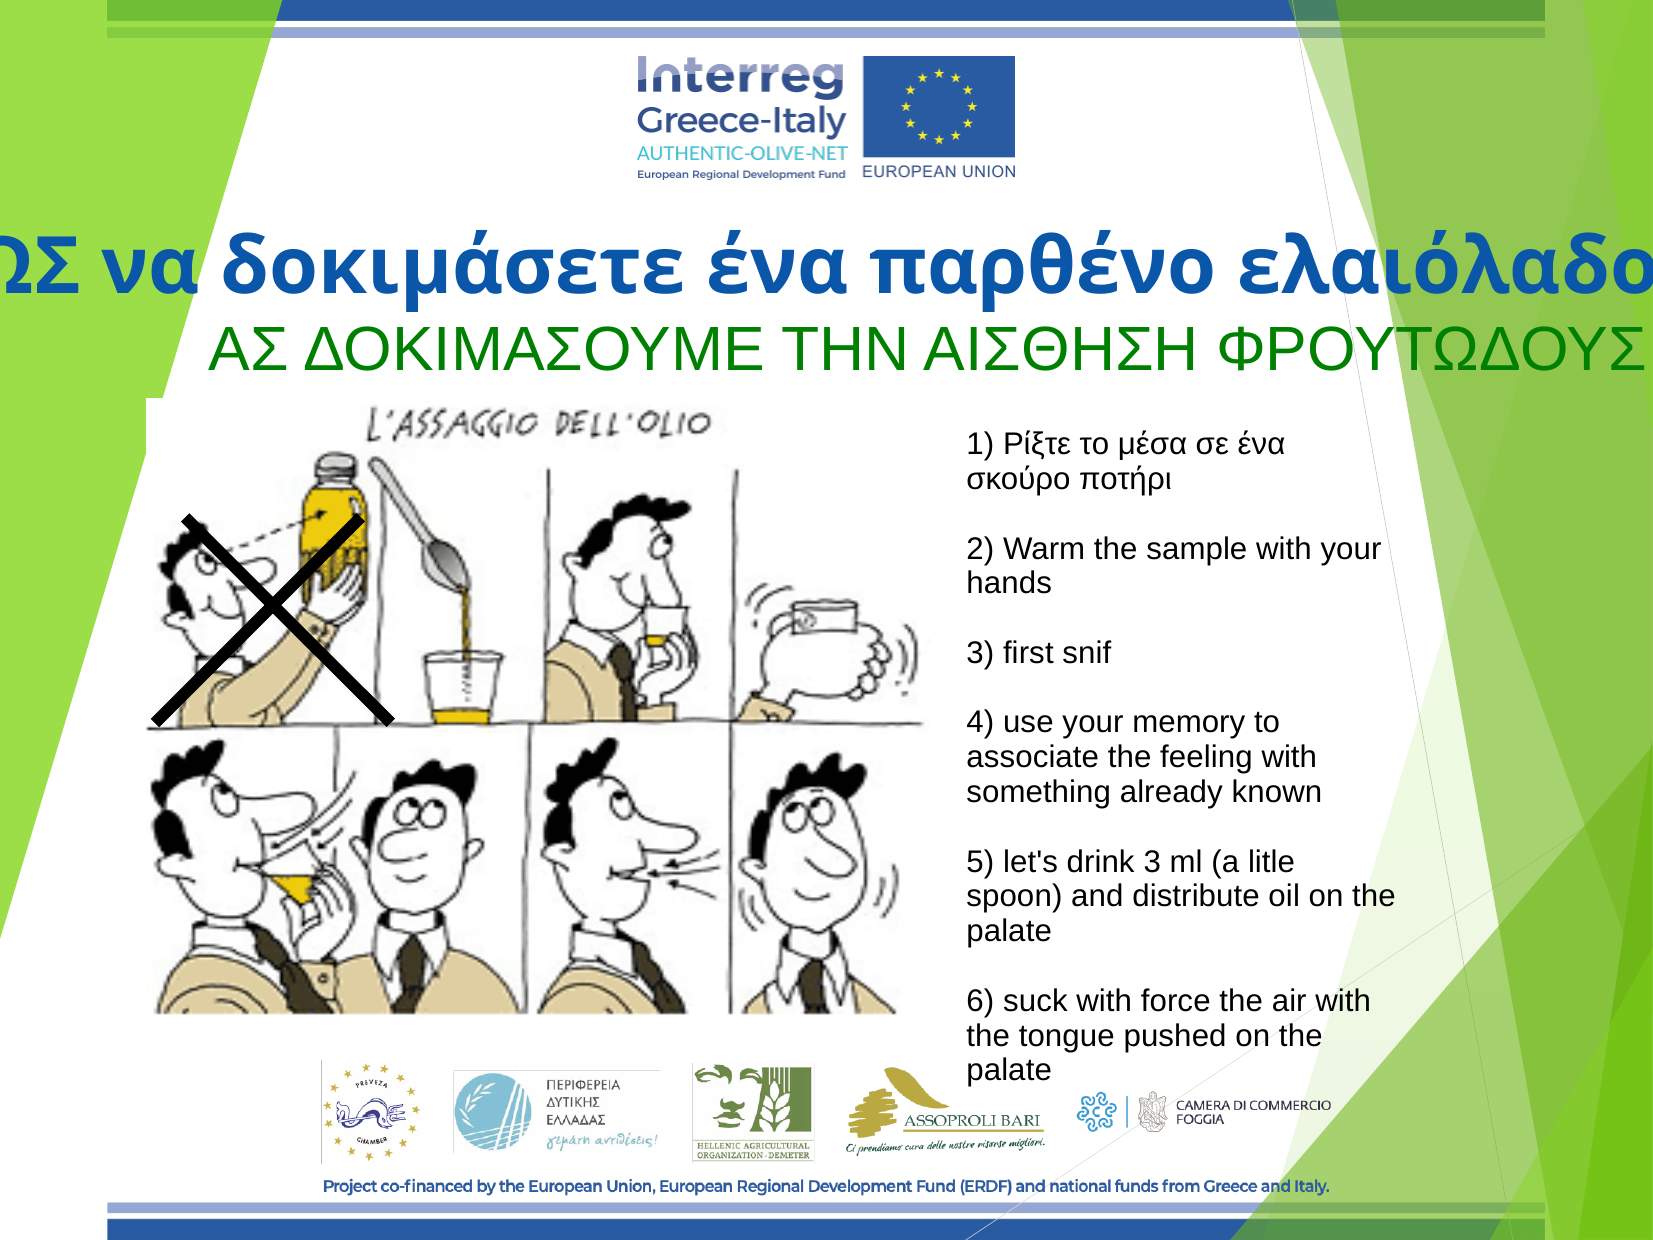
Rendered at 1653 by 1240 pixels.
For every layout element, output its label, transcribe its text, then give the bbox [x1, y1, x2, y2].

text_box 1) Ρίξτε το μέσα σε ένα σκούρο ποτήρι 2) Warm the sample with your hands 3) first snif 4) use your memory to associate the feeling with something already known 5) let's drink 3 ml (a litle spoon) and distribute oil on the palate 6) suck with force the air with the tongue pushed on the palate [959, 420, 1405, 1096]
picture [637, 56, 1015, 180]
picture [109, 397, 1336, 1240]
text_box ΠΩΣ να δοκιμάσετε ένα παρθένο ελαιόλαδο; [0, 207, 1653, 420]
picture [272, 0, 1298, 38]
